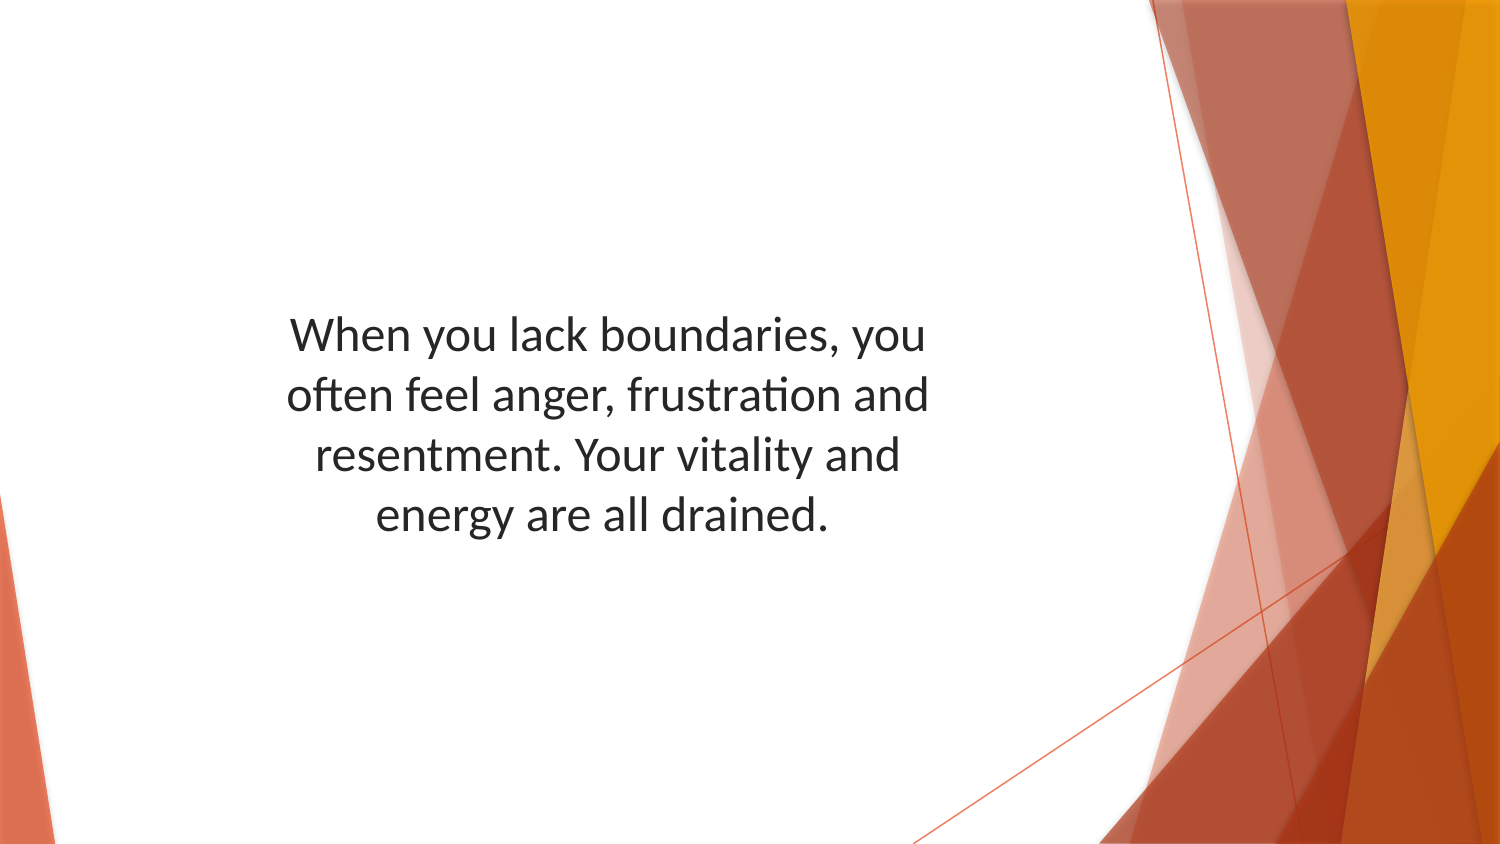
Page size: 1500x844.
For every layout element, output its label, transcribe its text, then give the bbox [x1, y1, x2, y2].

list When you lack boundaries, you often feel anger, frustration and resentment. Your vitality and energy are all drained. [265, 114, 951, 729]
